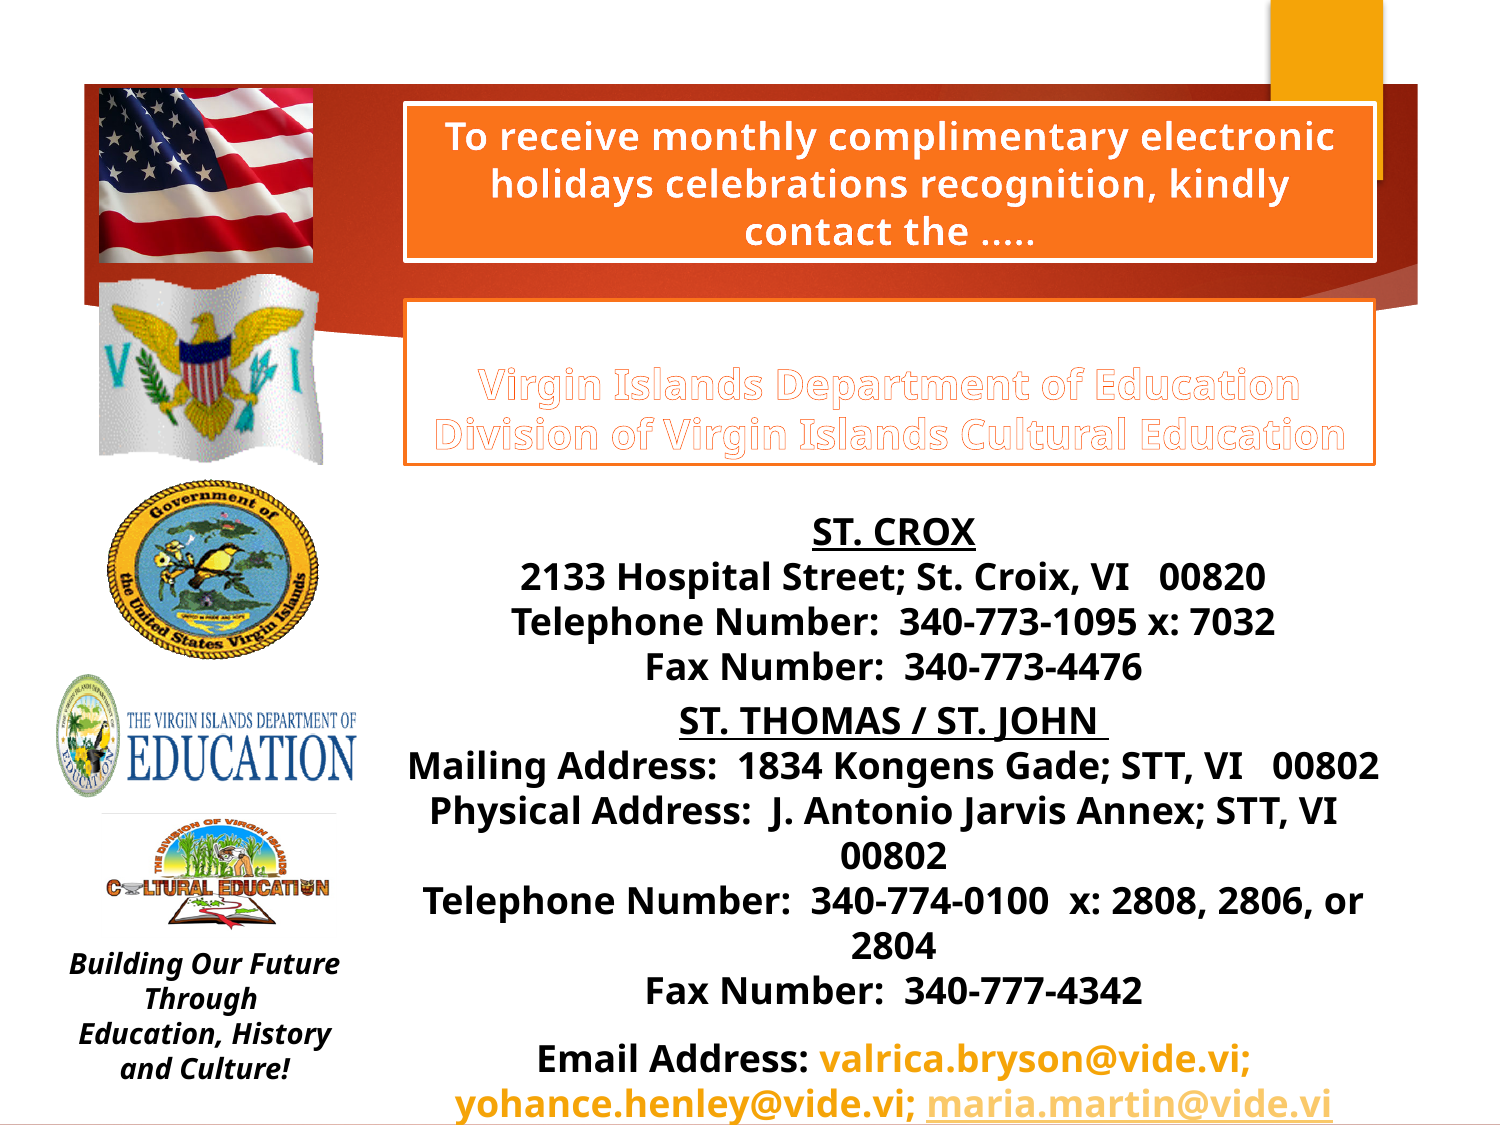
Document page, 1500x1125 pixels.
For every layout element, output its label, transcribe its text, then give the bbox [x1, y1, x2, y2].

text_box ST. CROX 2133 Hospital Street; St. Croix, VI 00820 Telephone Number: 340-773-1095 x: 7032 Fax Number: 340-773-4476 ST. THOMAS / ST. JOHN Mailing Address: 1834 Kongens Gade; STT, VI 00802 Physical Address: J. Antonio Jarvis Annex; STT, VI 00802 Telephone Number: 340-774-0100 x: 2808, 2806, or 2804 Fax Number: 340-777-4342 Email Address: valrica.bryson@vide.vi; yohance.henley@vide.vi; maria.martin@vide.vi [381, 500, 1407, 1125]
picture [99, 812, 338, 939]
text_box Building Our Future Through Education, History and Culture! [50, 939, 360, 1025]
picture [99, 274, 326, 466]
picture [49, 674, 360, 800]
text_box To receive monthly complimentary electronic holidays celebrations recognition, kindly contact the ….. [403, 101, 1377, 263]
picture [99, 474, 326, 670]
text_box Virgin Islands Department of Education Division of Virgin Islands Cultural Education [403, 298, 1376, 466]
picture [99, 88, 313, 263]
